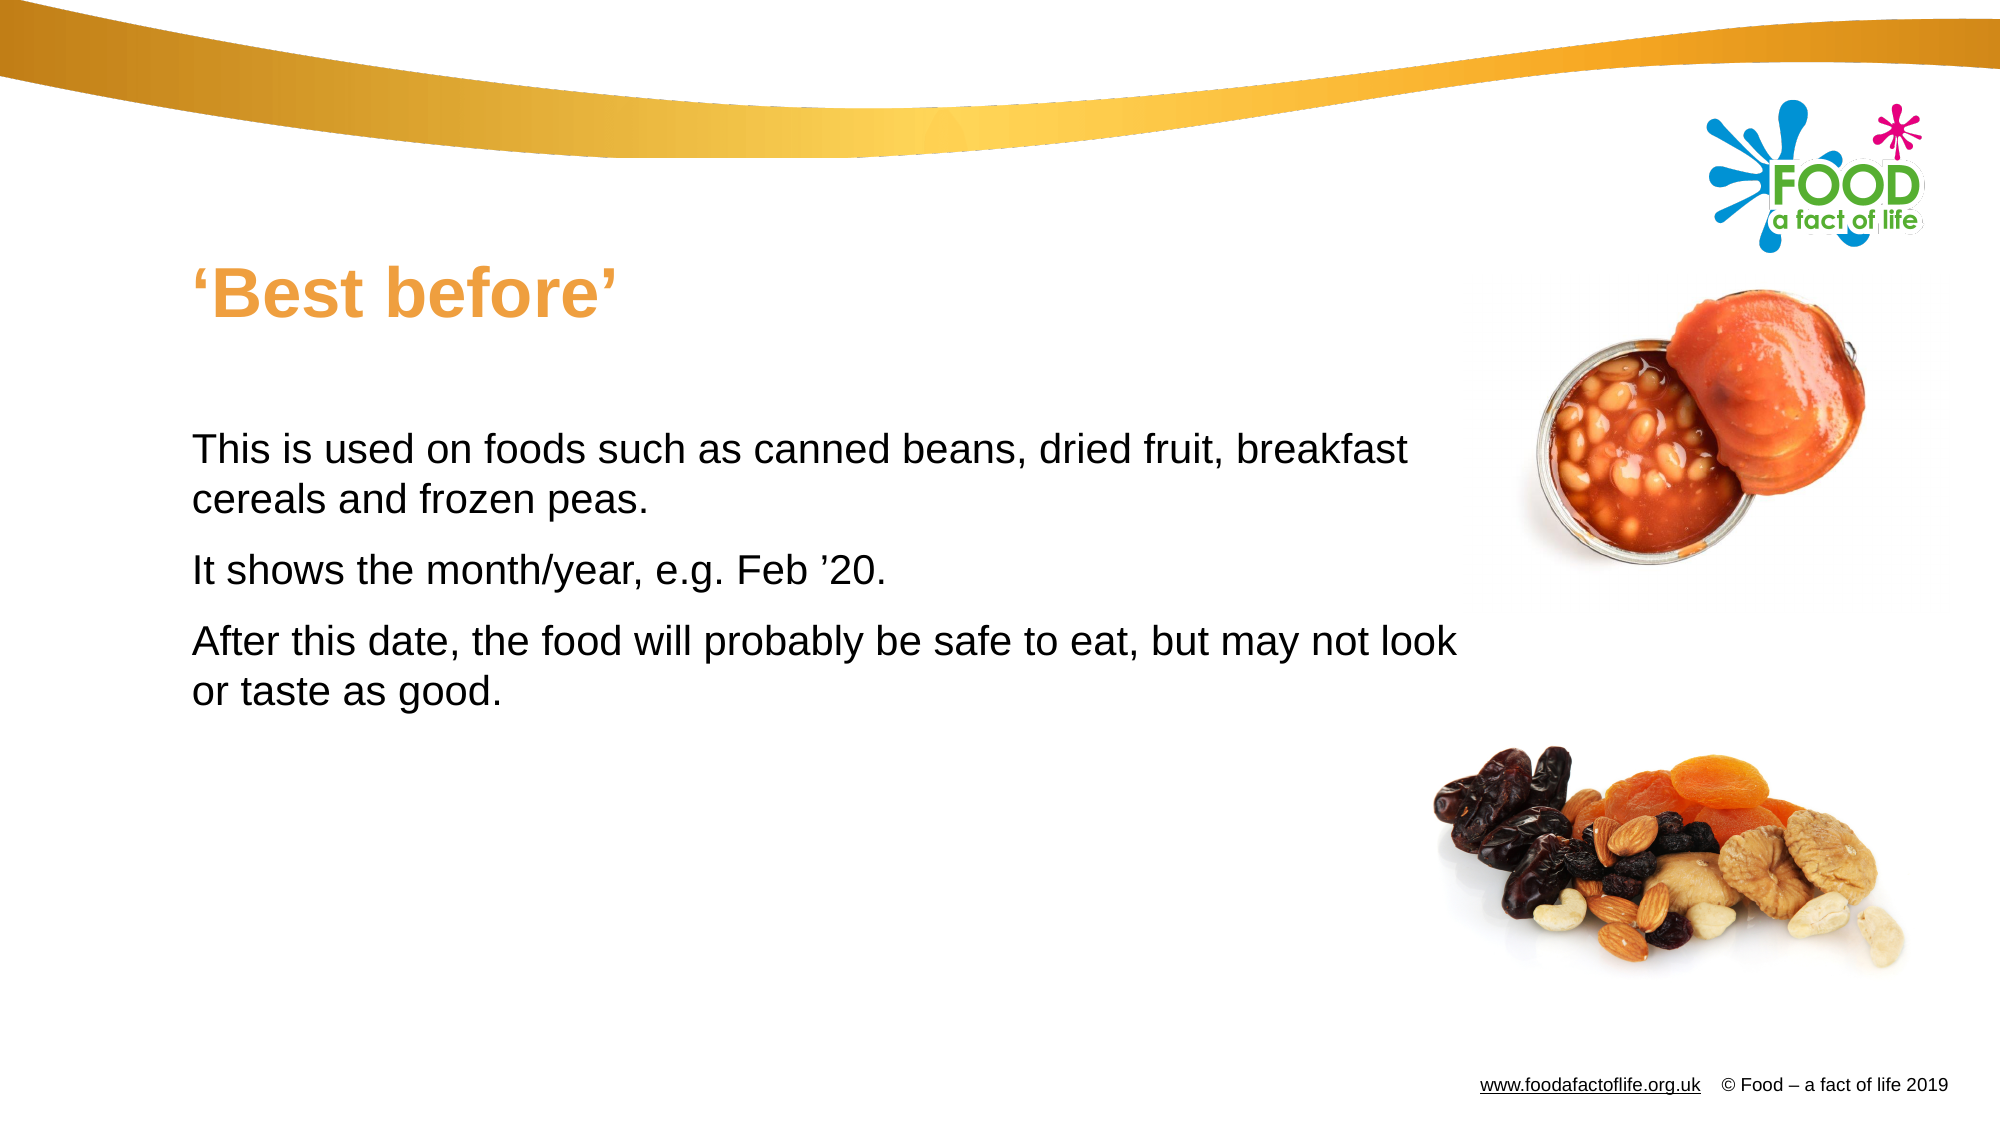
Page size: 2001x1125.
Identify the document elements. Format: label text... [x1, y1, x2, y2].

subtitle This is used on foods such as canned beans, dried fruit, breakfast cereals and frozen peas. It shows the month/year, e.g. Feb ’20. After this date, the food will probably be safe to eat, but may not look or taste as good. [191, 421, 1492, 1013]
title ‘Best before’ [191, 256, 1787, 375]
picture [0, 0, 2000, 1125]
